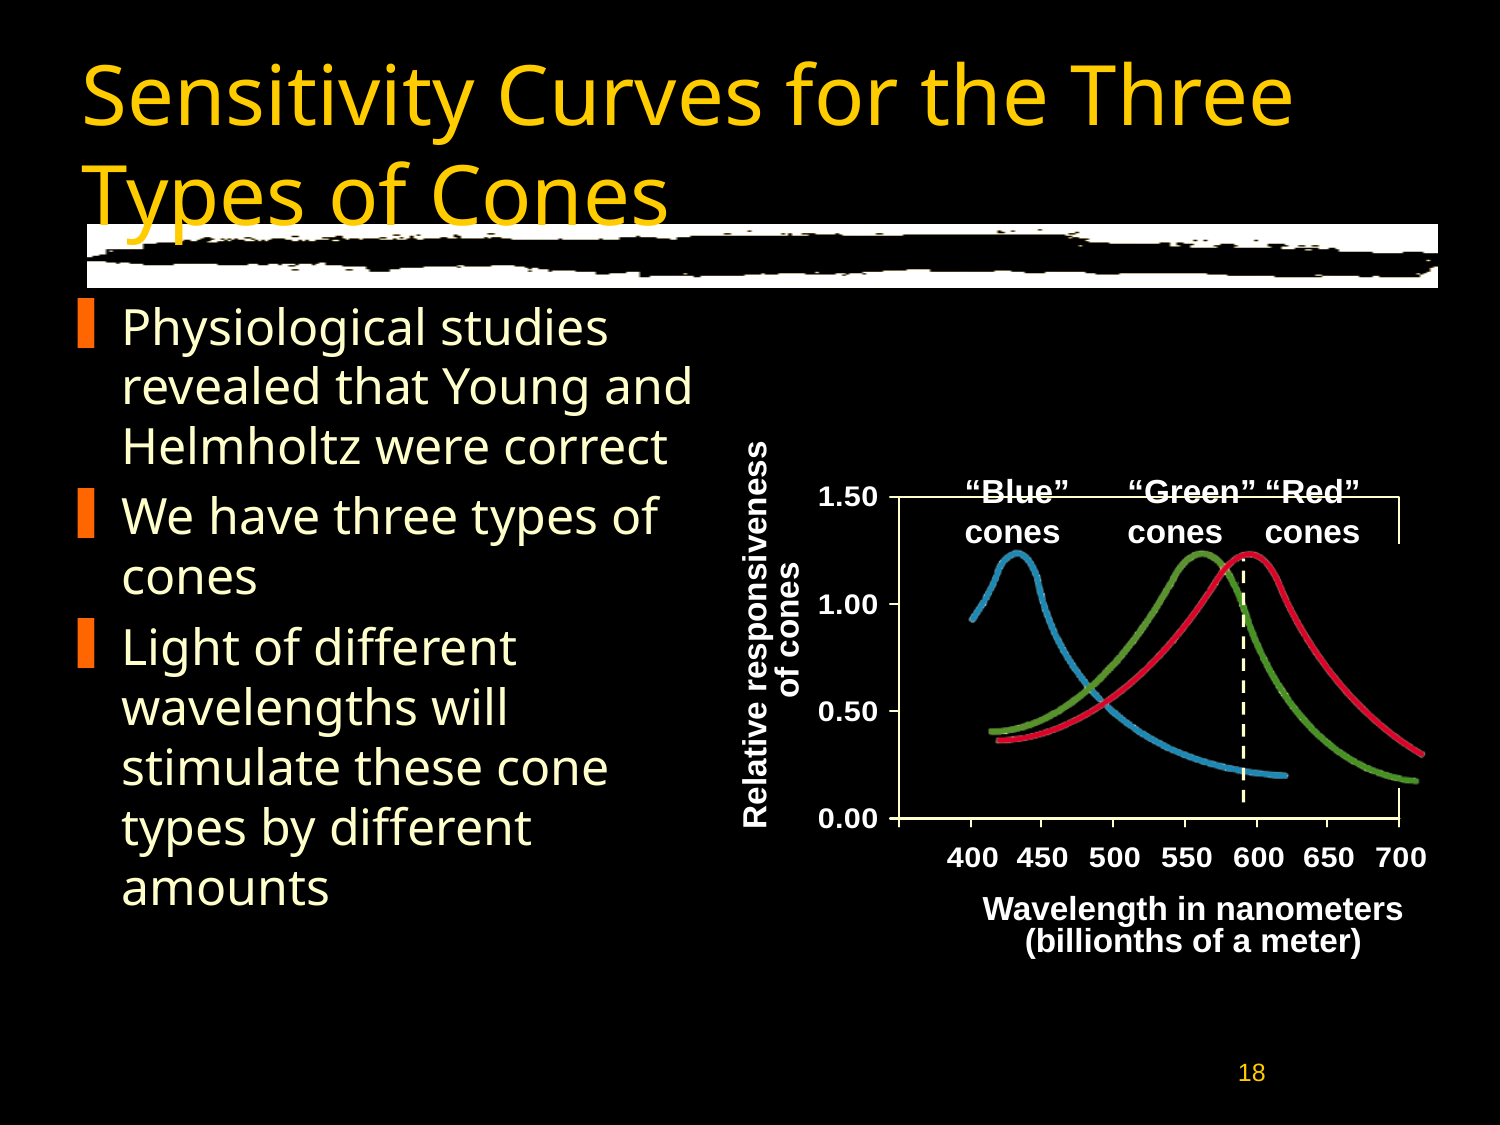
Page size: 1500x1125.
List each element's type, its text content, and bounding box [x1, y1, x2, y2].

list Physiological studies revealed that Young and Helmholtz were correct We have three types of cones Light of different wavelengths will stimulate these cone types by different amounts [49, 287, 751, 973]
text_box Wavelength in nanometers (billionths of a meter) [937, 914, 1450, 967]
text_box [786, 449, 1455, 906]
text_box Relative responsiveness of cones [725, 374, 813, 887]
picture [963, 544, 1438, 789]
title Sensitivity Curves for the Three Types of Cones [66, 62, 1342, 251]
